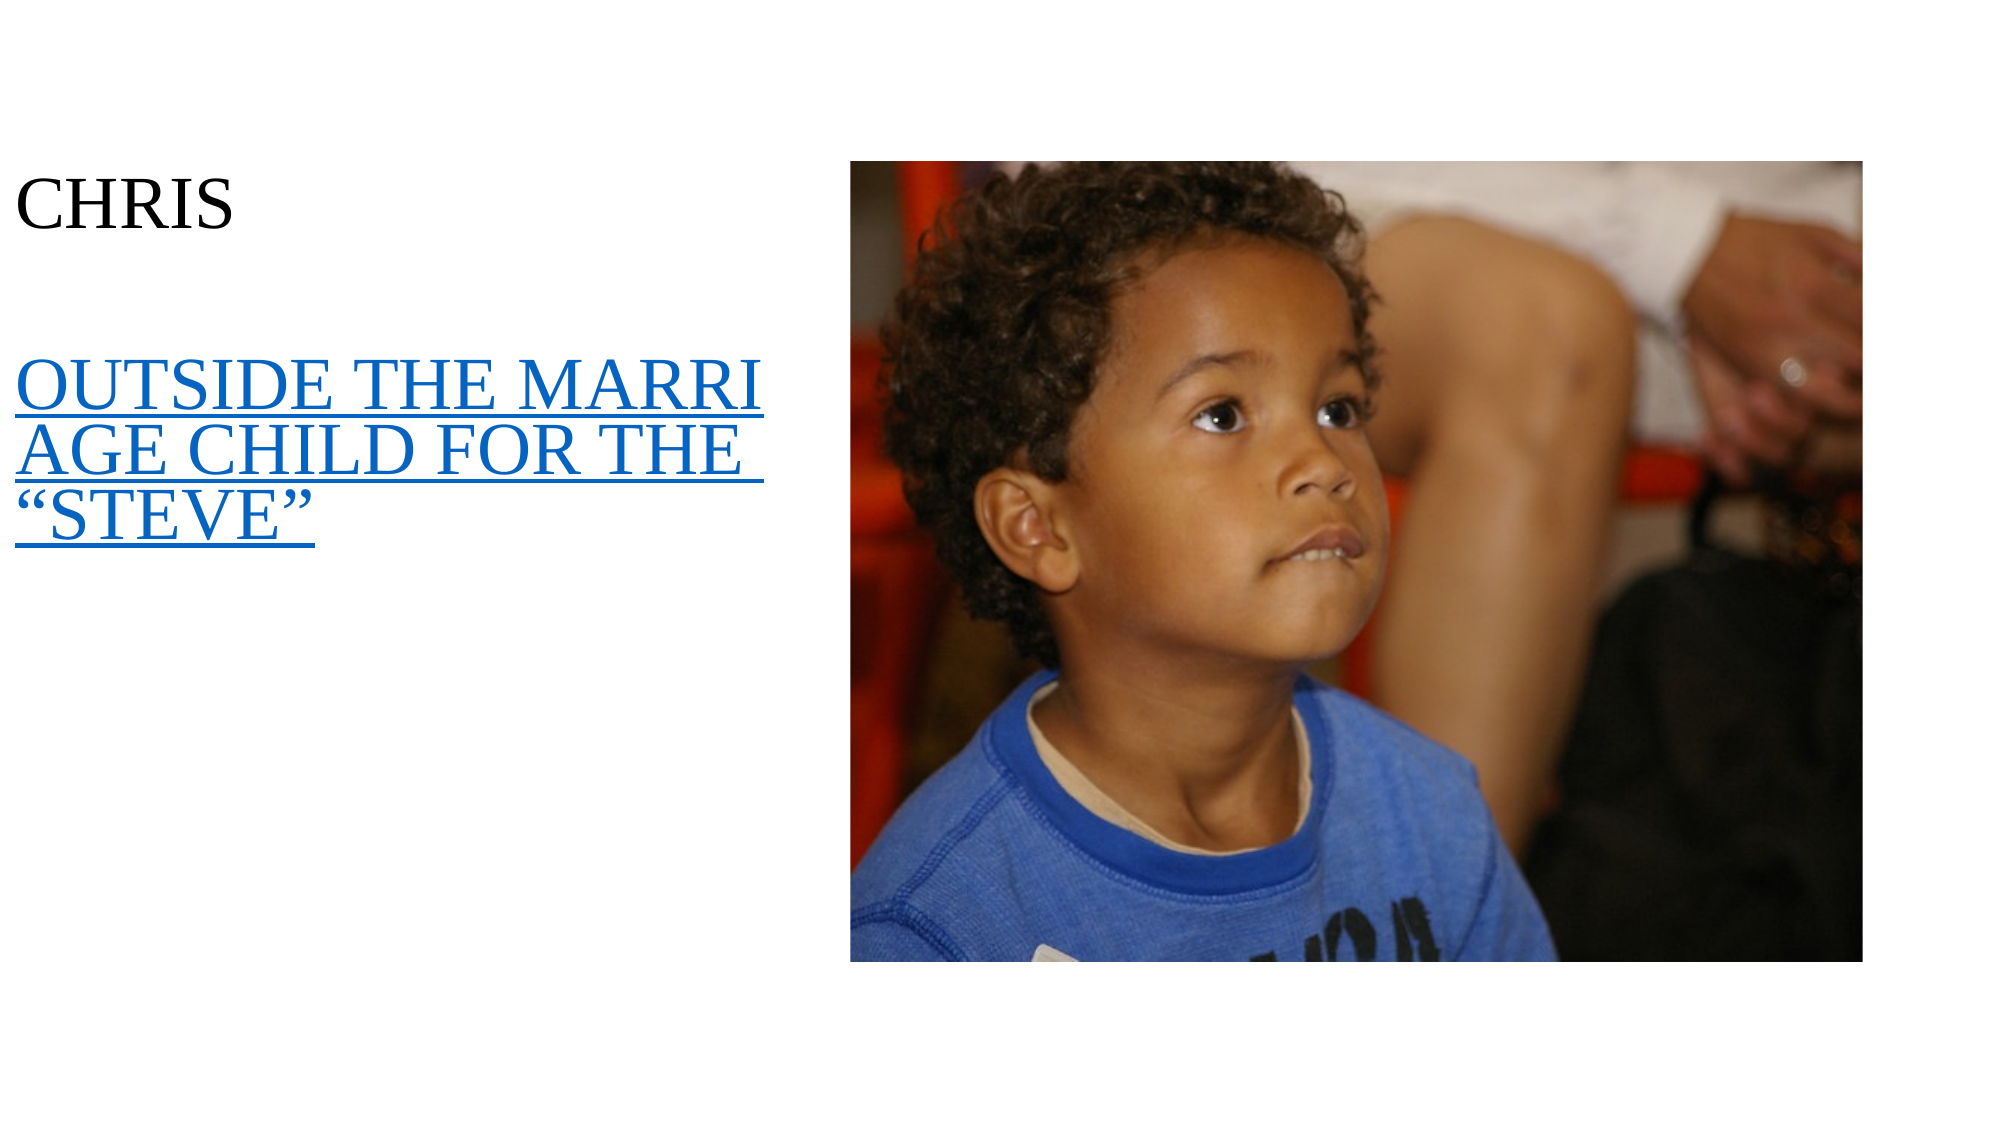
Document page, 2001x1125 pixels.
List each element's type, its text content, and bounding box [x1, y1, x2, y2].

list OUTSIDE THE MARRIAGE CHILD FOR THE “STEVE” [0, 337, 783, 963]
picture [850, 161, 1863, 962]
title CHRIS [0, 0, 783, 253]
